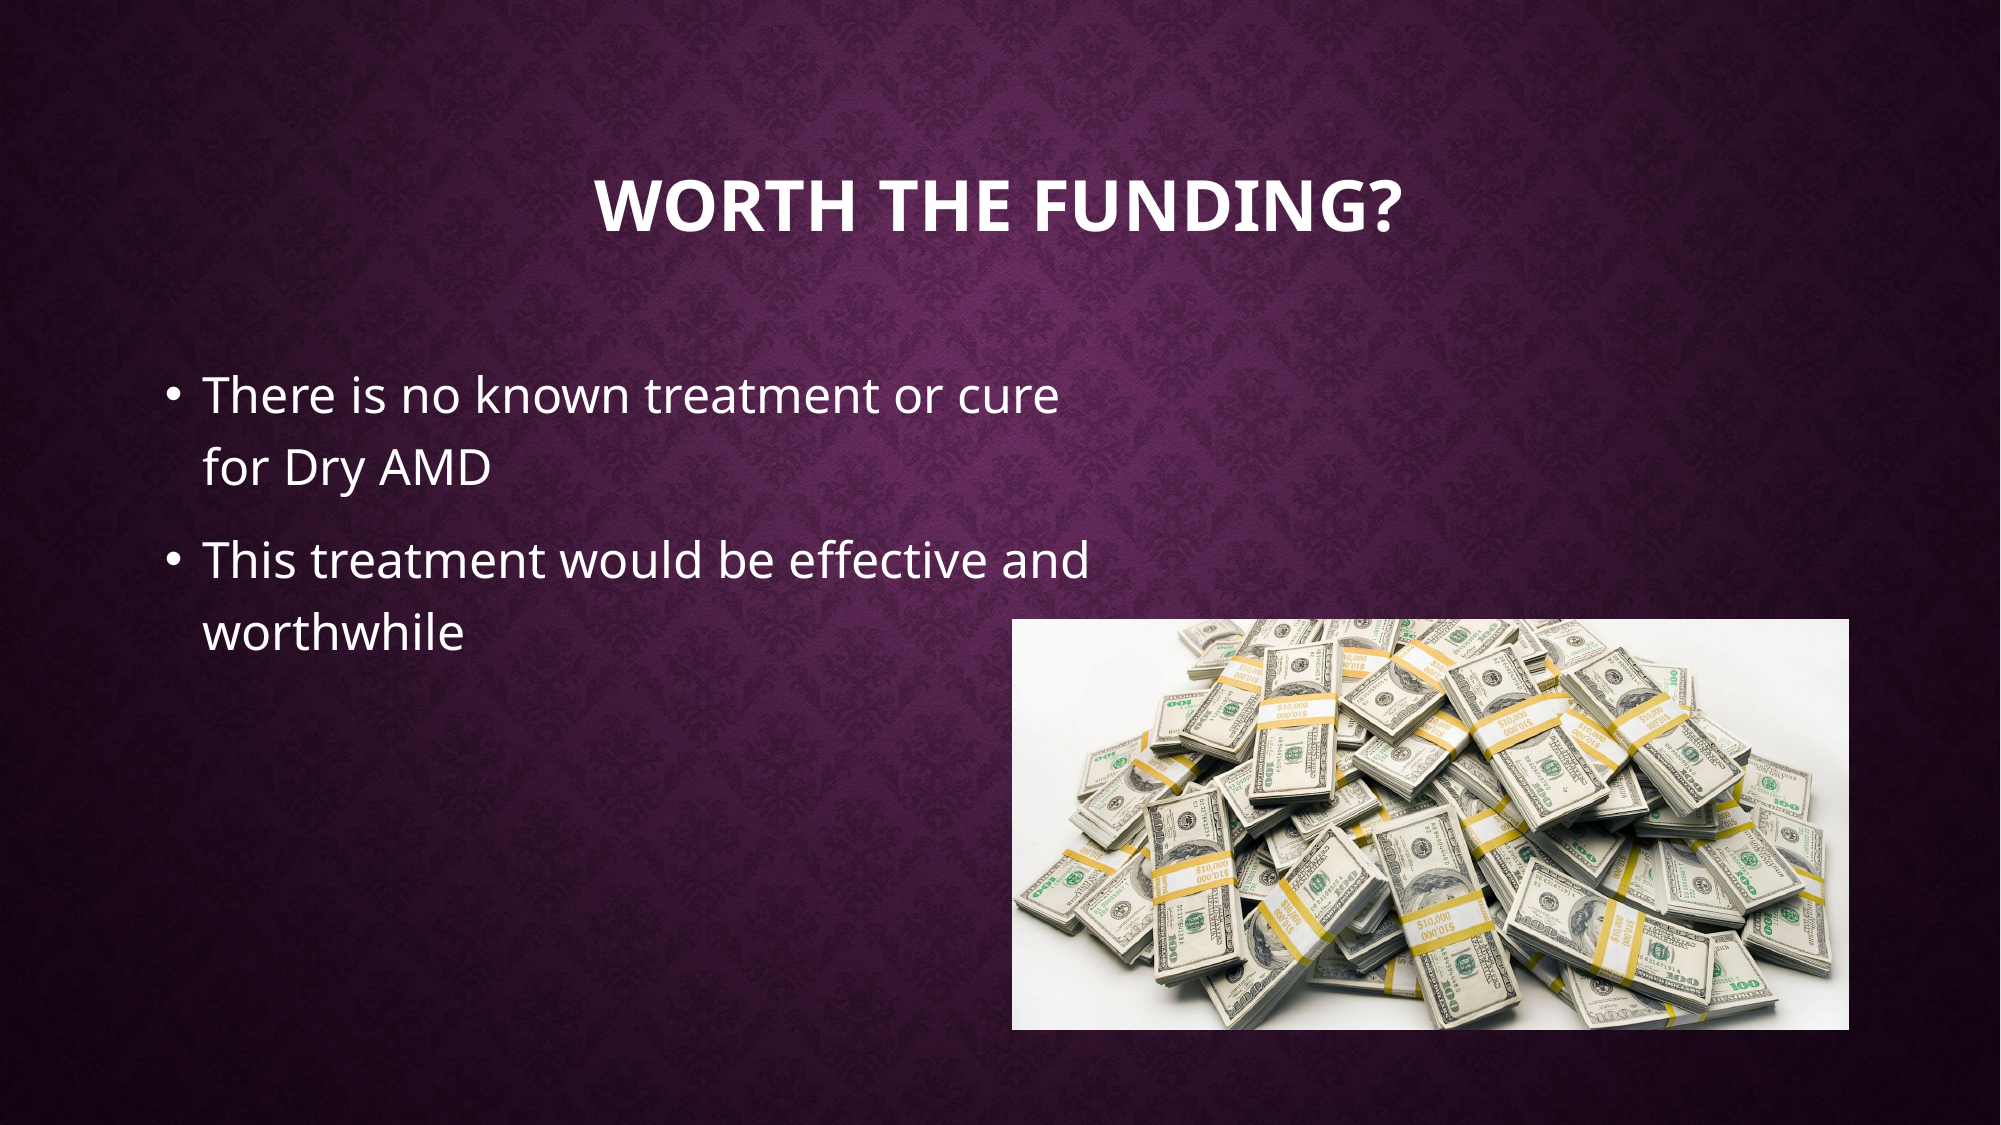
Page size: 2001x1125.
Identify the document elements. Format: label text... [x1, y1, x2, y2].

list There is no known treatment or cure for Dry AMD This treatment would be effective and worthwhile [149, 343, 1124, 950]
picture [1012, 618, 1849, 1031]
title Worth the Funding? [149, 99, 1849, 318]
